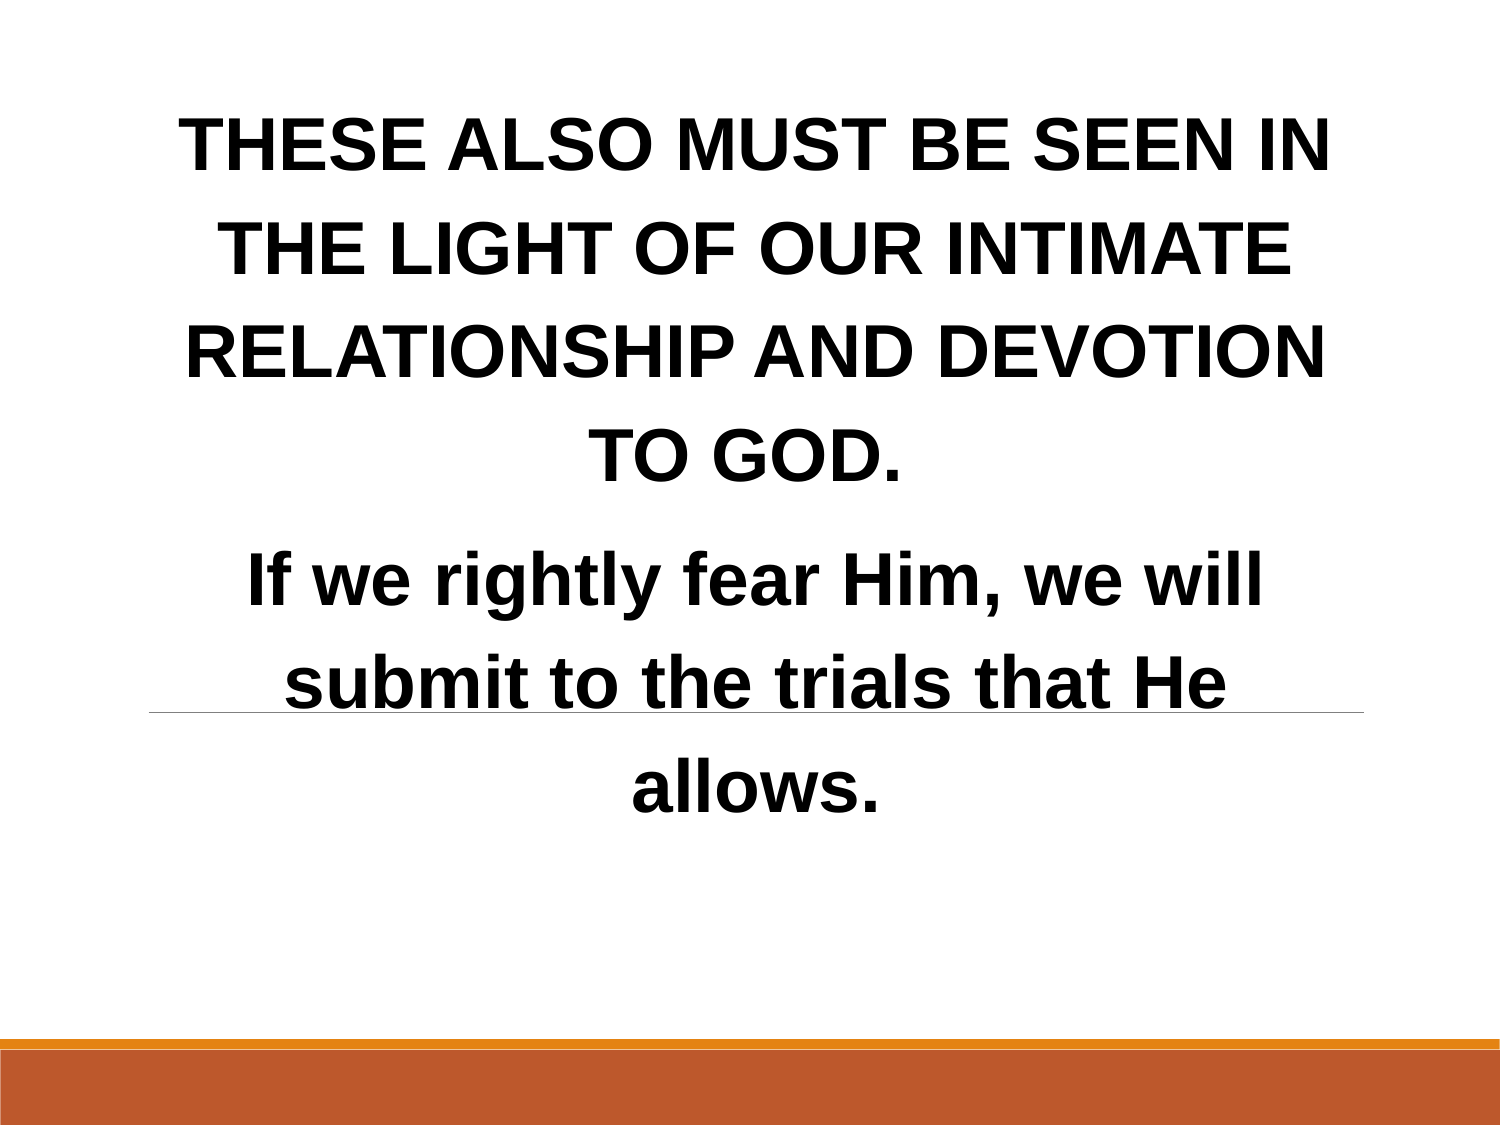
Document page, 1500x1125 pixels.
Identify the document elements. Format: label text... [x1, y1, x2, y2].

text_box THESE ALSO MUST BE SEEN IN THE LIGHT OF OUR INTIMATE RELATIONSHIP AND DEVOTION TO GOD. If we rightly fear Him, we will submit to the trials that He allows. [162, 74, 1350, 960]
